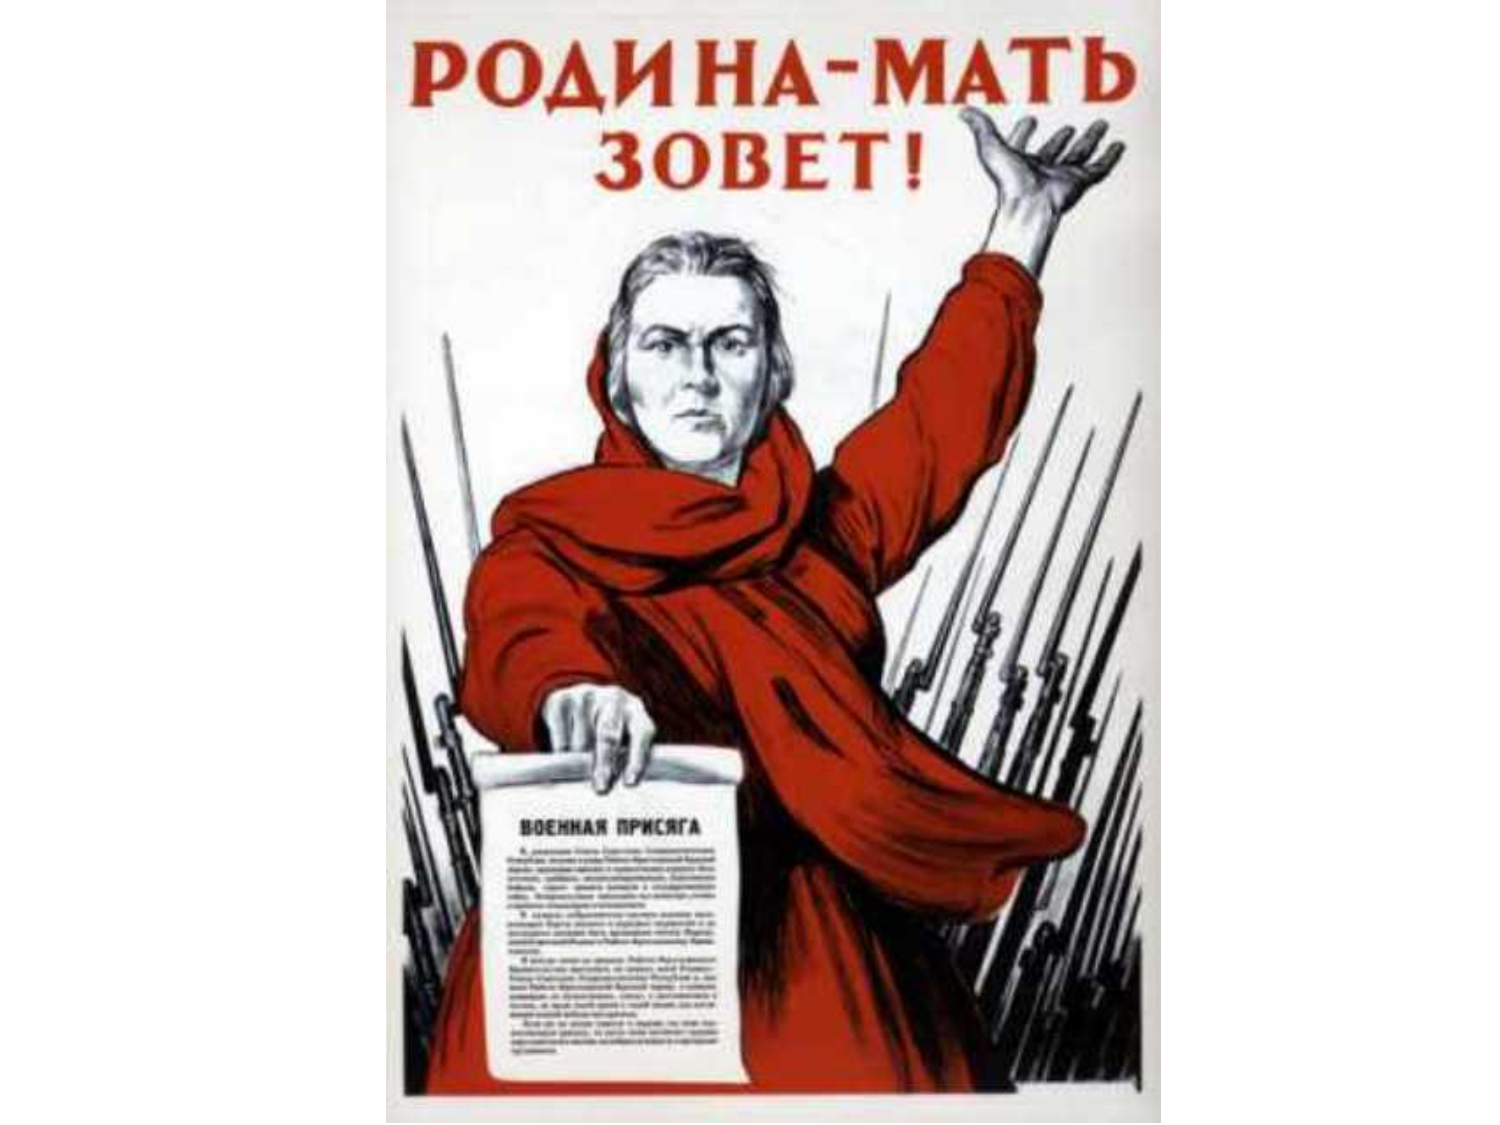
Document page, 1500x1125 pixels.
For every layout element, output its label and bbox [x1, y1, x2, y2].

picture [386, 0, 1161, 1123]
